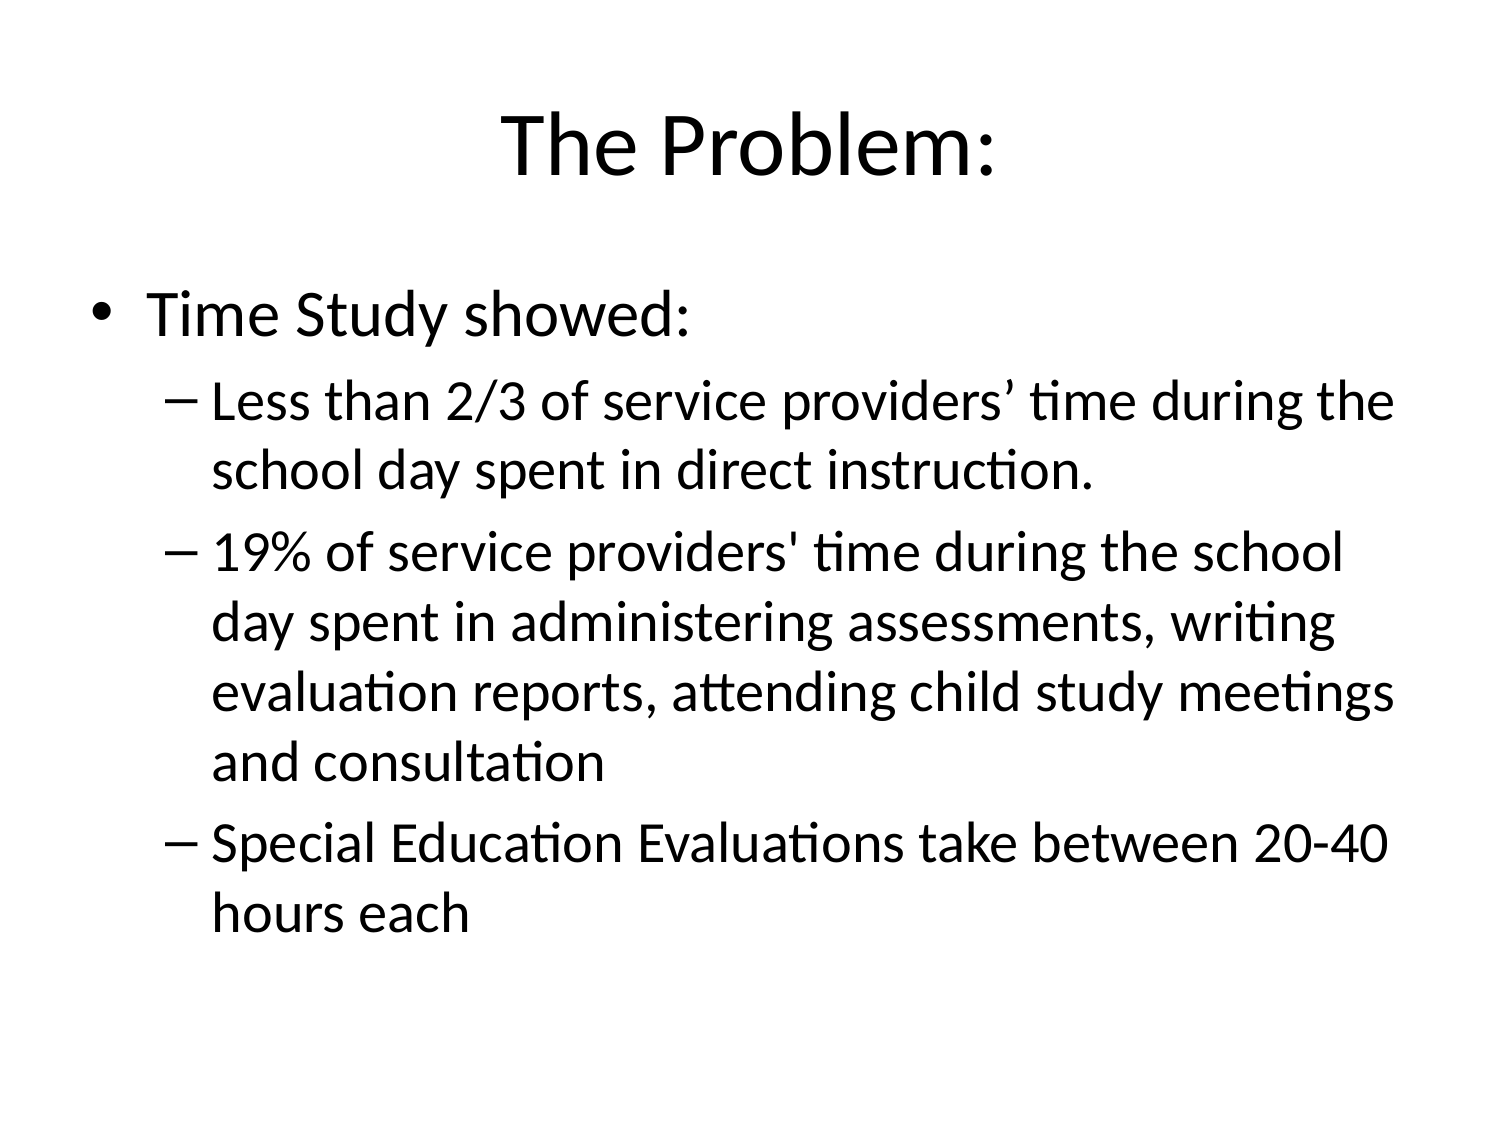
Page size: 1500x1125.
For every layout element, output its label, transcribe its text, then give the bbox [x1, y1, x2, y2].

title The Problem: [75, 45, 1425, 233]
list Time Study showed: Less than 2/3 of service providers’ time during the school day spent in direct instruction. 19% of service providers' time during the school day spent in administering assessments, writing evaluation reports, attending child study meetings and consultation Special Education Evaluations take between 20-40 hours each [75, 262, 1425, 1005]
